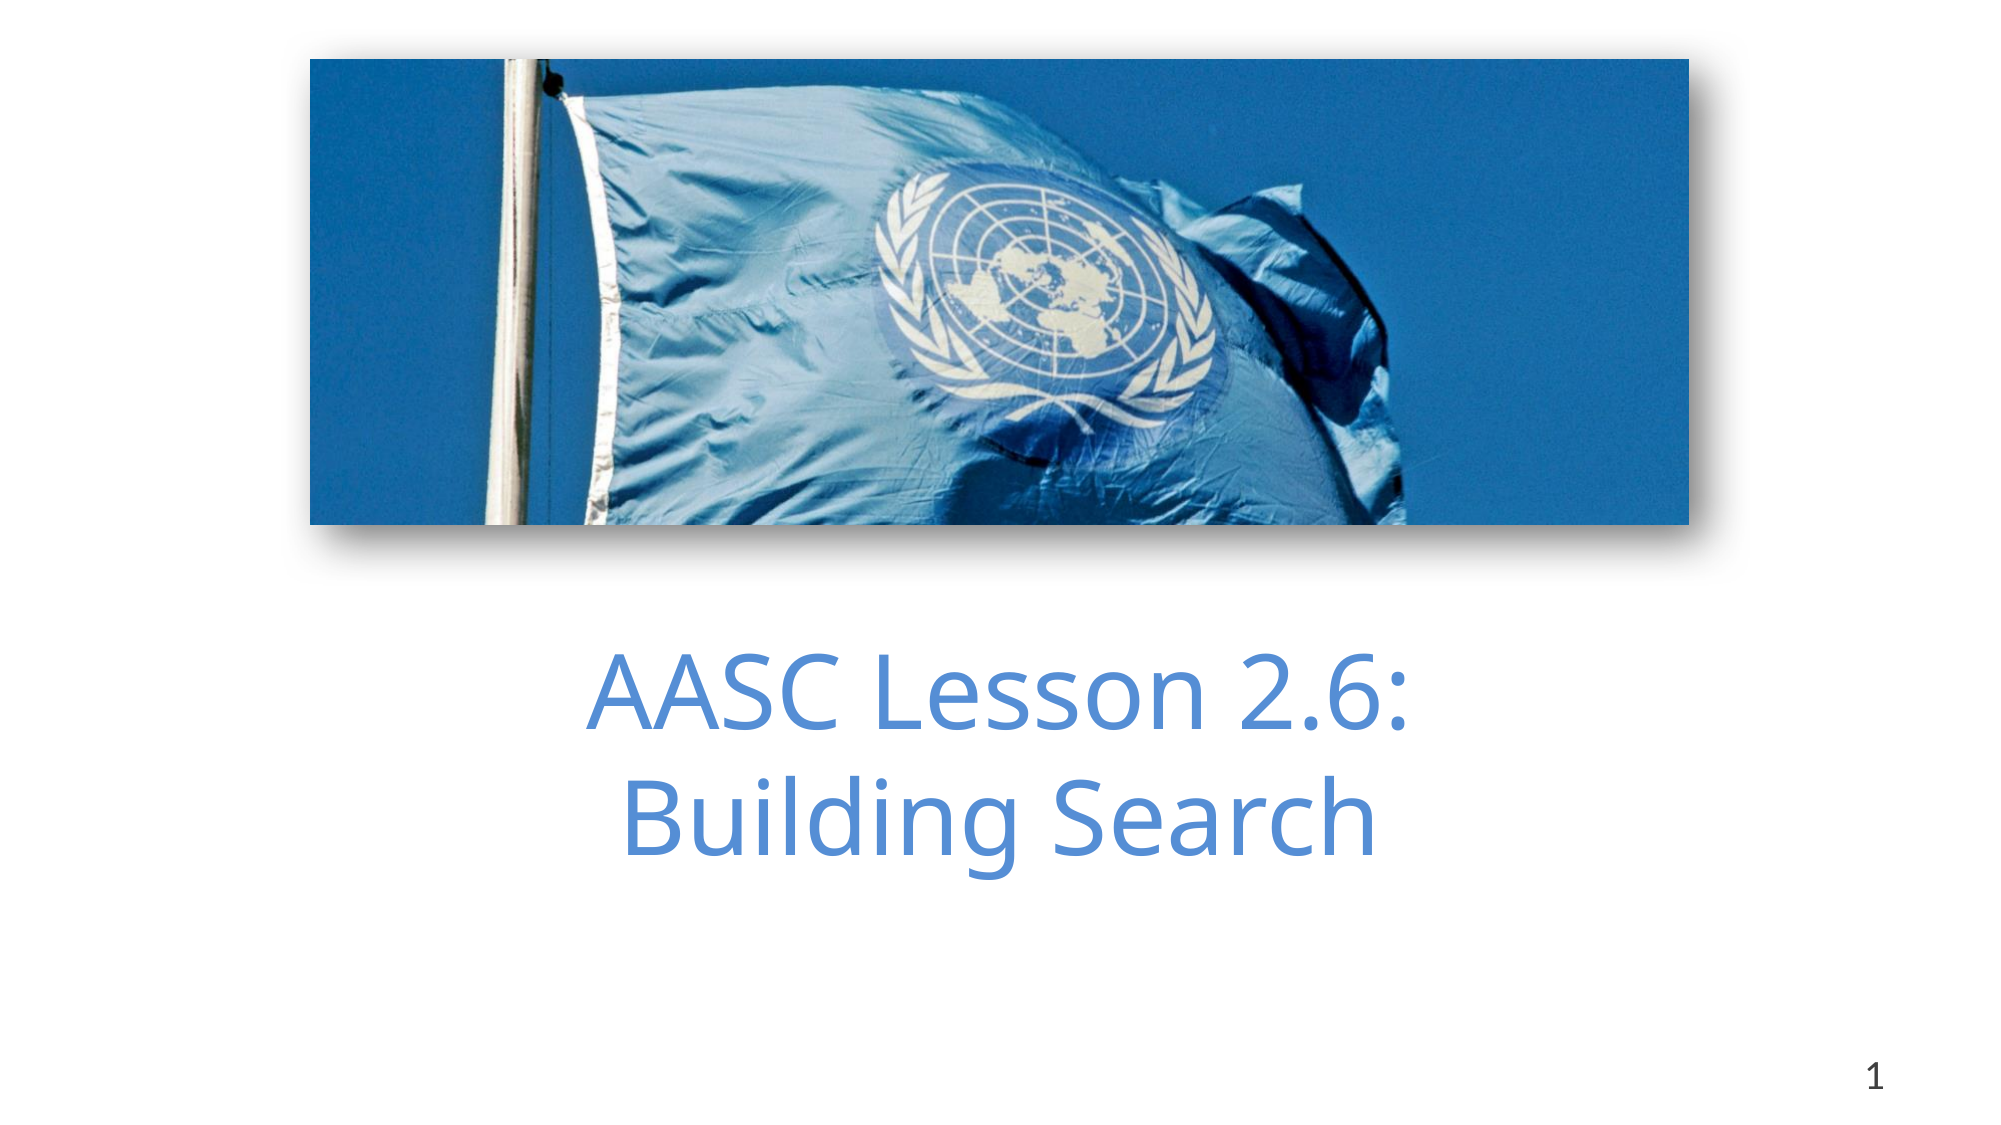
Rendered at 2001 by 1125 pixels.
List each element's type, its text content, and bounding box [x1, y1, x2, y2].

title AASC Lesson 2.6: Building Search [309, 556, 1691, 952]
slide_number 1 [1433, 1042, 1900, 1103]
picture [310, 59, 1690, 526]
